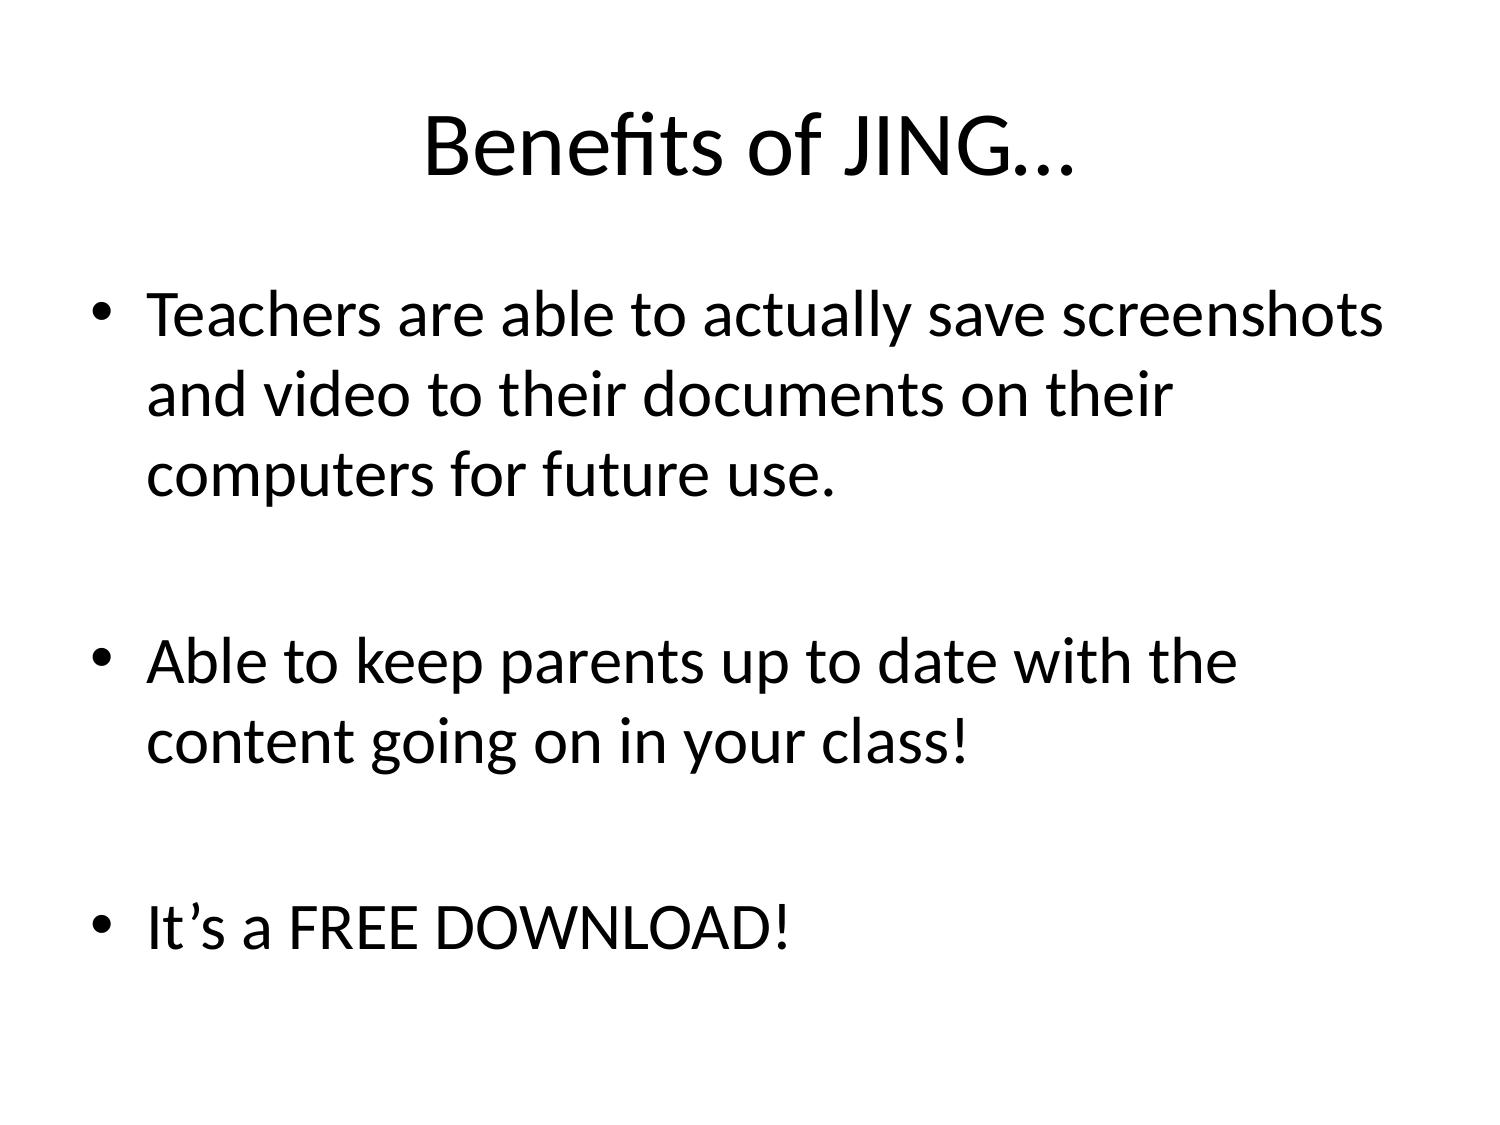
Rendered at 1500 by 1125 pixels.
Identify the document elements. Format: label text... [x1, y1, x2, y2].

title Benefits of JING… [75, 45, 1425, 233]
list Teachers are able to actually save screenshots and video to their documents on their computers for future use. Able to keep parents up to date with the content going on in your class! It’s a FREE DOWNLOAD! [75, 262, 1425, 1005]
